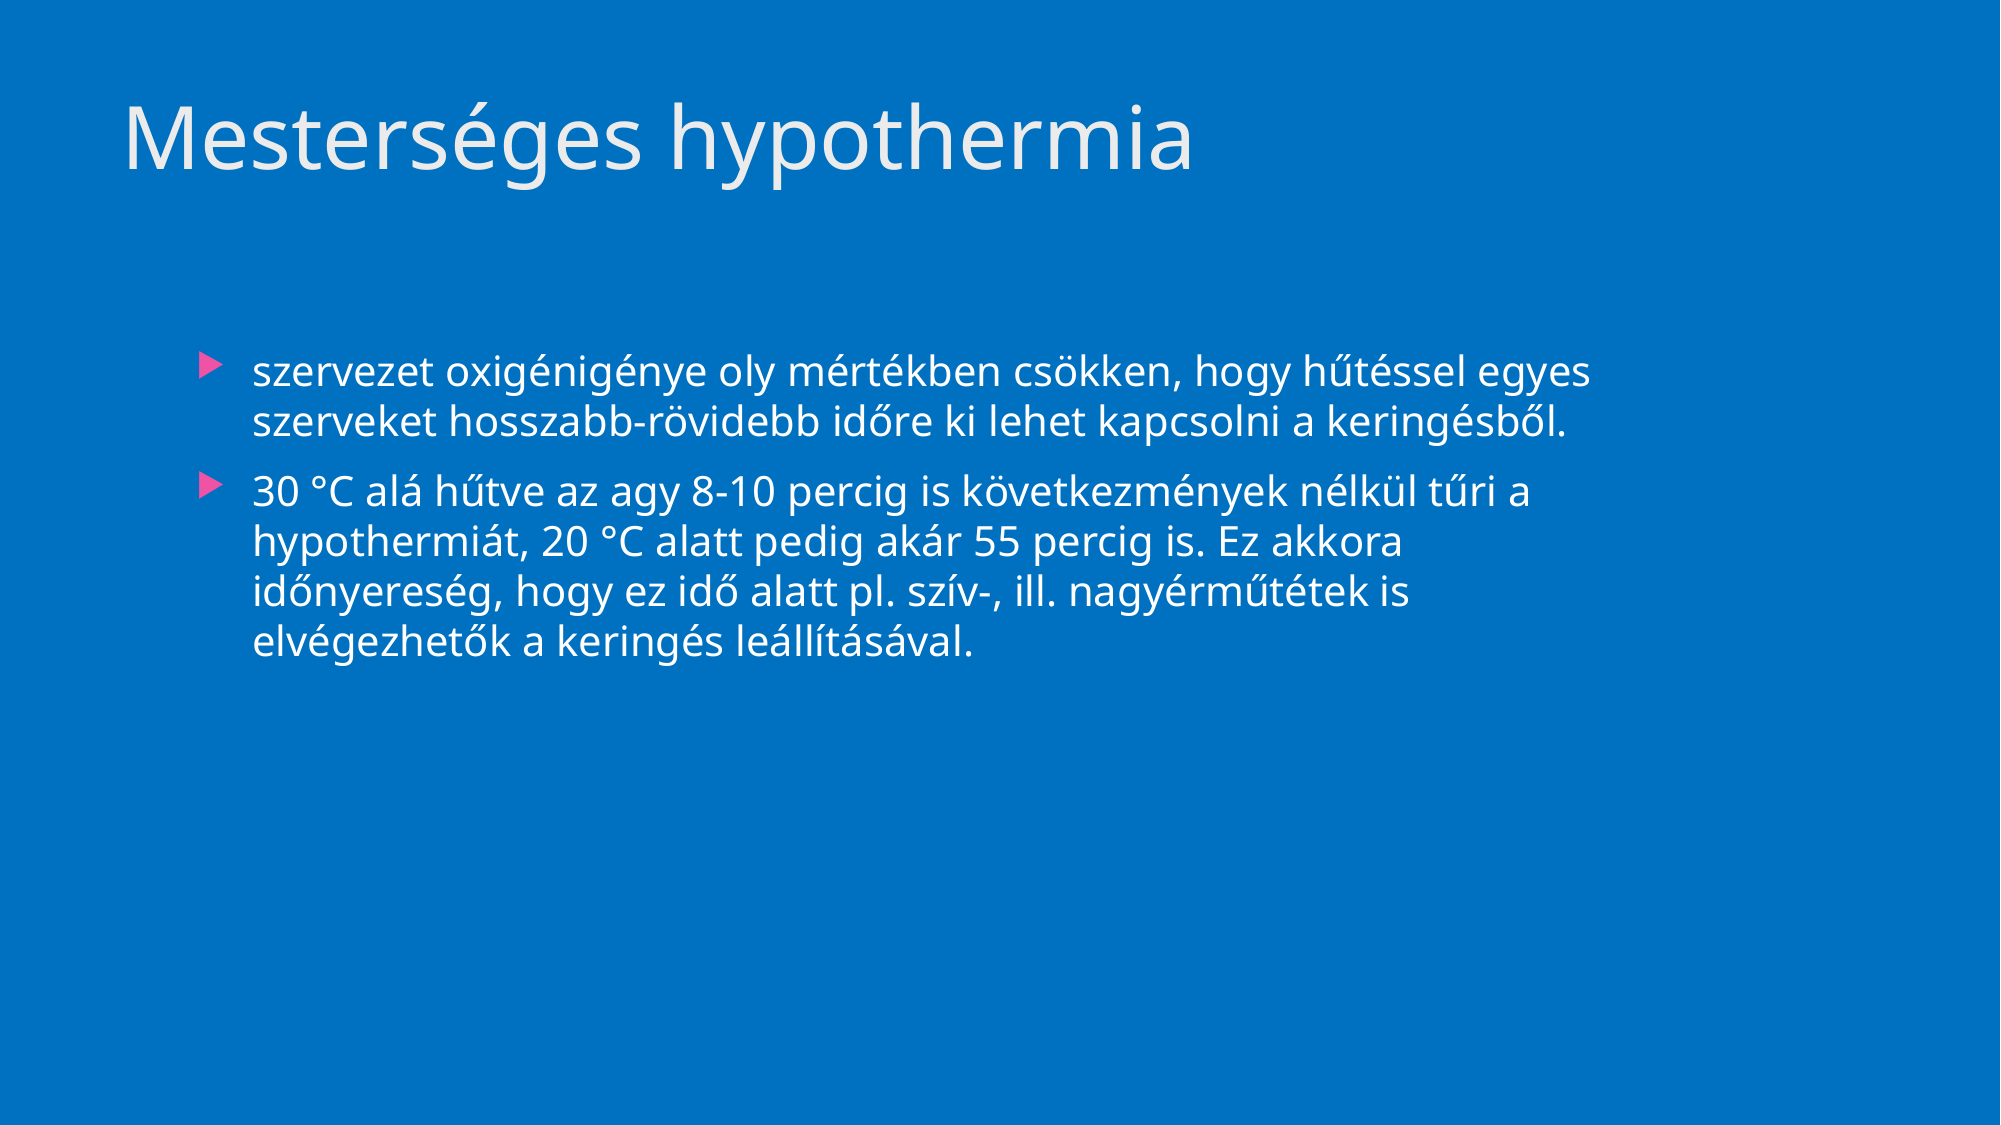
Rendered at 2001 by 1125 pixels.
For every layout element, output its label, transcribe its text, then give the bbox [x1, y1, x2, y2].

title Mesterséges hypothermia [106, 74, 1649, 304]
list szervezet oxigénigénye oly mértékben csökken, hogy hűtéssel egyes szerveket hosszabb-rö­videbb időre ki lehet kapcsolni a keringésből. 30 °C alá hűtve az agy 8-10 percig is következmények nélkül tűri a hypothermiát, 20 °C alatt pedig akár 55 percig is. Ez akkora időnyereség, hogy ez idő alatt pl. szív-, ill. nagyérműtétek is elvégezhetők a keringés leállításával. [181, 336, 1649, 1025]
